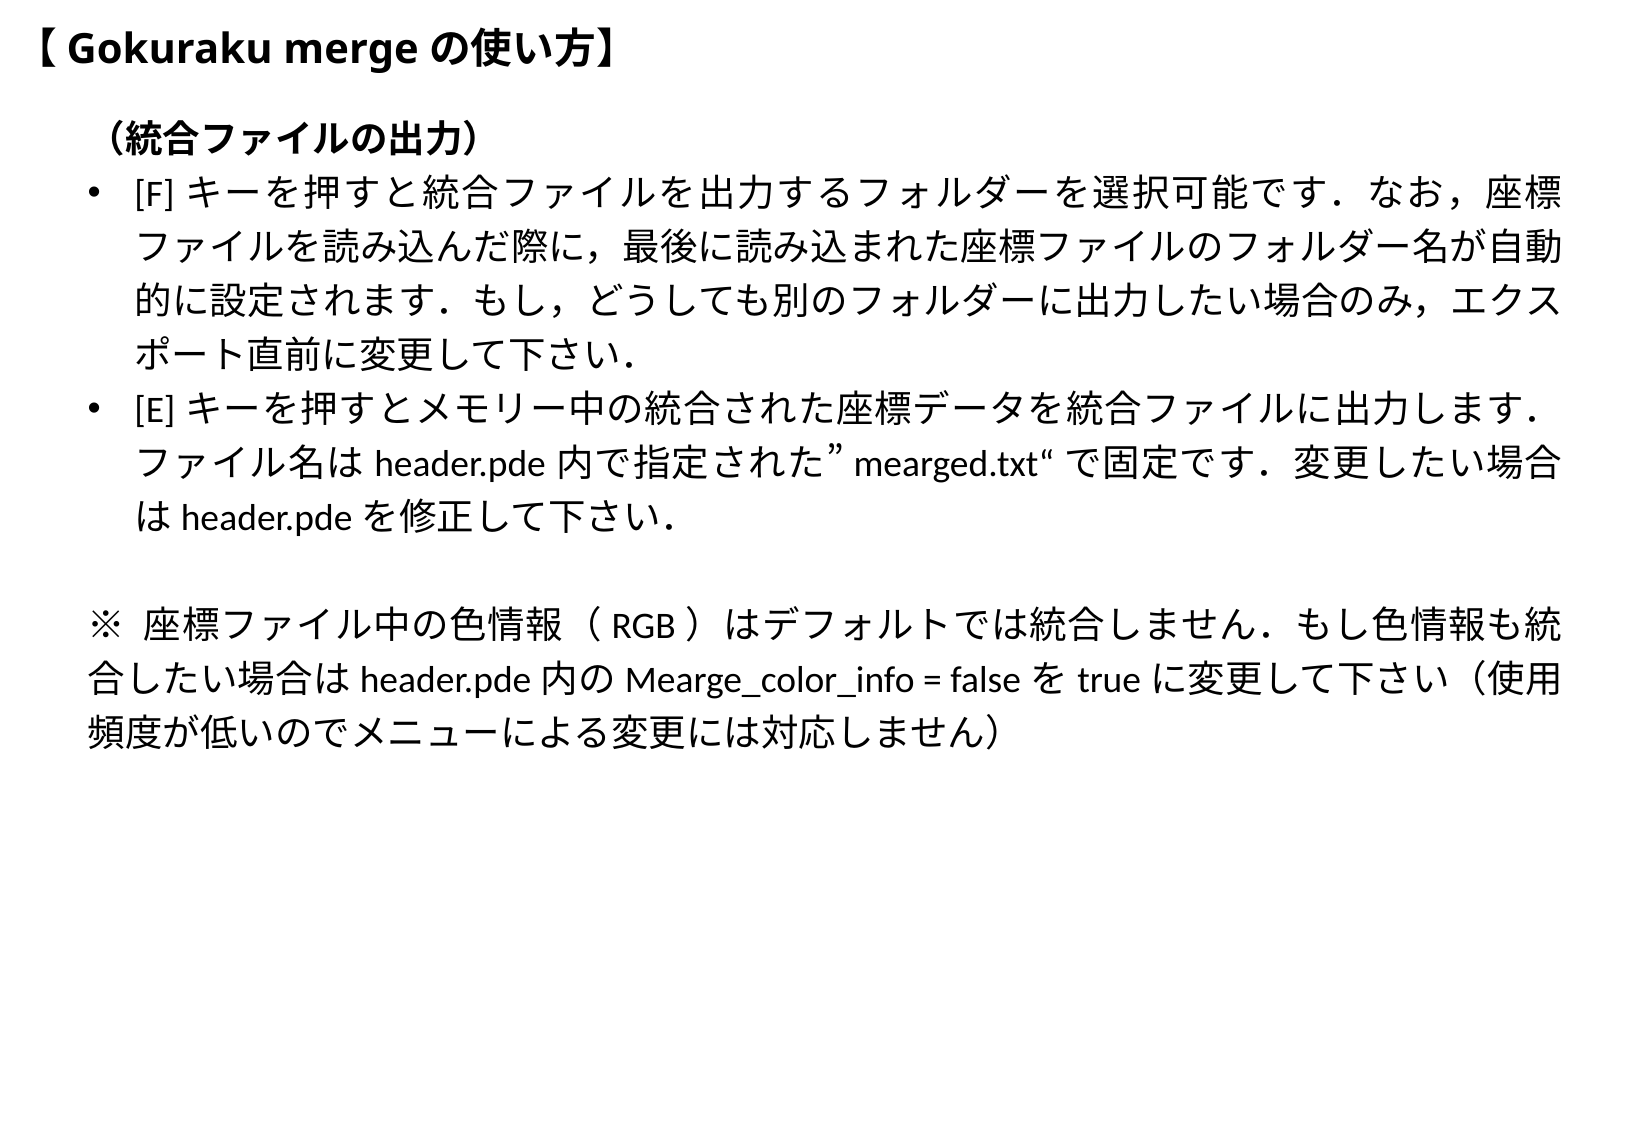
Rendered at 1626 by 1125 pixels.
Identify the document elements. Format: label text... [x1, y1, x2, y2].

text_box （統合ファイルの出力） [F]キーを押すと統合ファイルを出力するフォルダーを選択可能です．なお，座標ファイルを読み込んだ際に，最後に読み込まれた座標ファイルのフォルダー名が自動的に設定されます．もし，どうしても別のフォルダーに出力したい場合のみ，エクスポート直前に変更して下さい． [E]キーを押すとメモリー中の統合された座標データを統合ファイルに出力します．ファイル名はheader.pde内で指定された”mearged.txt“で固定です．変更したい場合はheader.pdeを修正して下さい． ※ 座標ファイル中の色情報（RGB）はデフォルトでは統合しません．もし色情報も統合したい場合はheader.pde内のMearge_color_info = falseをtrueに変更して下さい（使用頻度が低いのでメニューによる変更には対応しません） [72, 98, 1578, 761]
title 【Gokuraku mergeの使い方】 [0, 0, 1625, 101]
